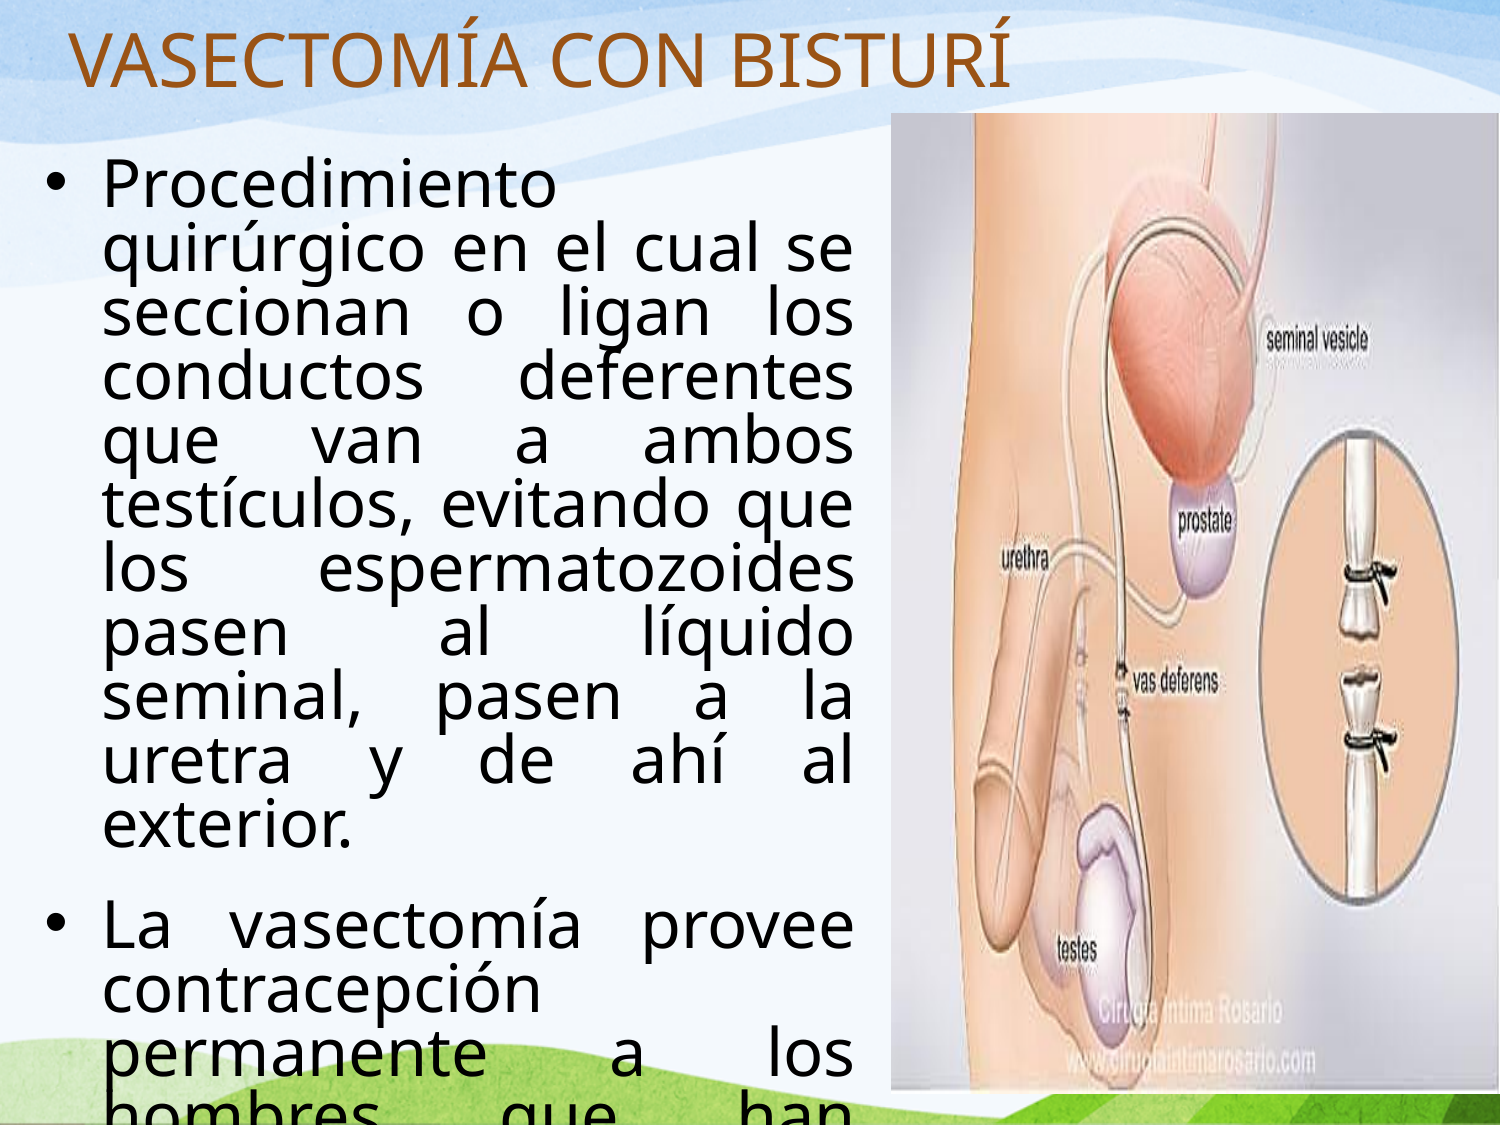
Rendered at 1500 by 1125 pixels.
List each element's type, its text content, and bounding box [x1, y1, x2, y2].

picture [0, 0, 1500, 1125]
title VASECTOMÍA CON BISTURÍ [53, 0, 1223, 112]
list Procedimiento quirúrgico en el cual se seccionan o ligan los conductos deferentes que van a ambos testículos, evitando que los espermatozoides pasen al líquido seminal, pasen a la uretra y de ahí al exterior. La vasectomía provee contracepción permanente a los hombres que han decidido no tener más hijos. [29, 149, 872, 1078]
